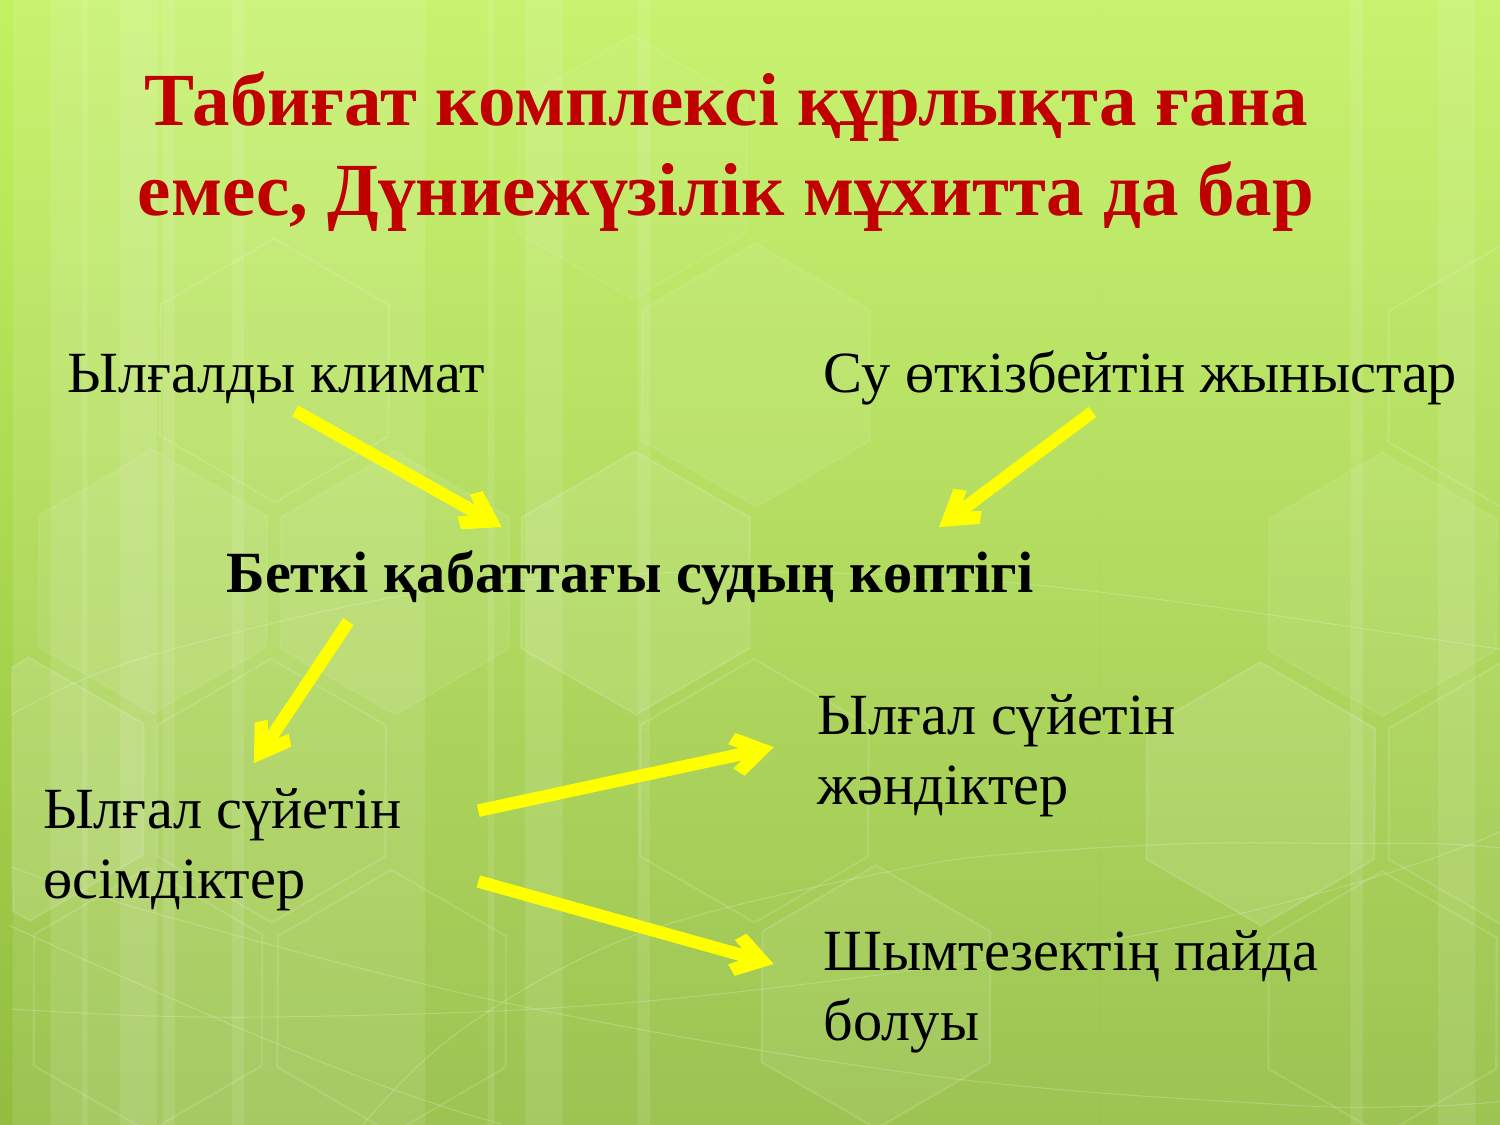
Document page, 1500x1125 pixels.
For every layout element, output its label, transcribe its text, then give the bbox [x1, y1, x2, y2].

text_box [253, 621, 349, 764]
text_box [478, 881, 774, 965]
text_box Табиғат комплексі құрлықта ғана емес, Дүниежүзілік мұхитта да бар [100, 42, 1353, 238]
text_box Су өткізбейтін жыныстар [809, 326, 1500, 411]
text_box Беткі қабаттағы судың көптігі [211, 527, 1074, 612]
text_box Ылғал сүйетін жәндіктер [802, 668, 1345, 824]
text_box Ылғалды климат [53, 326, 538, 411]
text_box Шымтезектің пайда болуы [809, 904, 1436, 1060]
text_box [938, 411, 1093, 528]
text_box Ылғал сүйетін өсімдіктер [28, 763, 538, 918]
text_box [295, 411, 503, 528]
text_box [478, 746, 774, 811]
